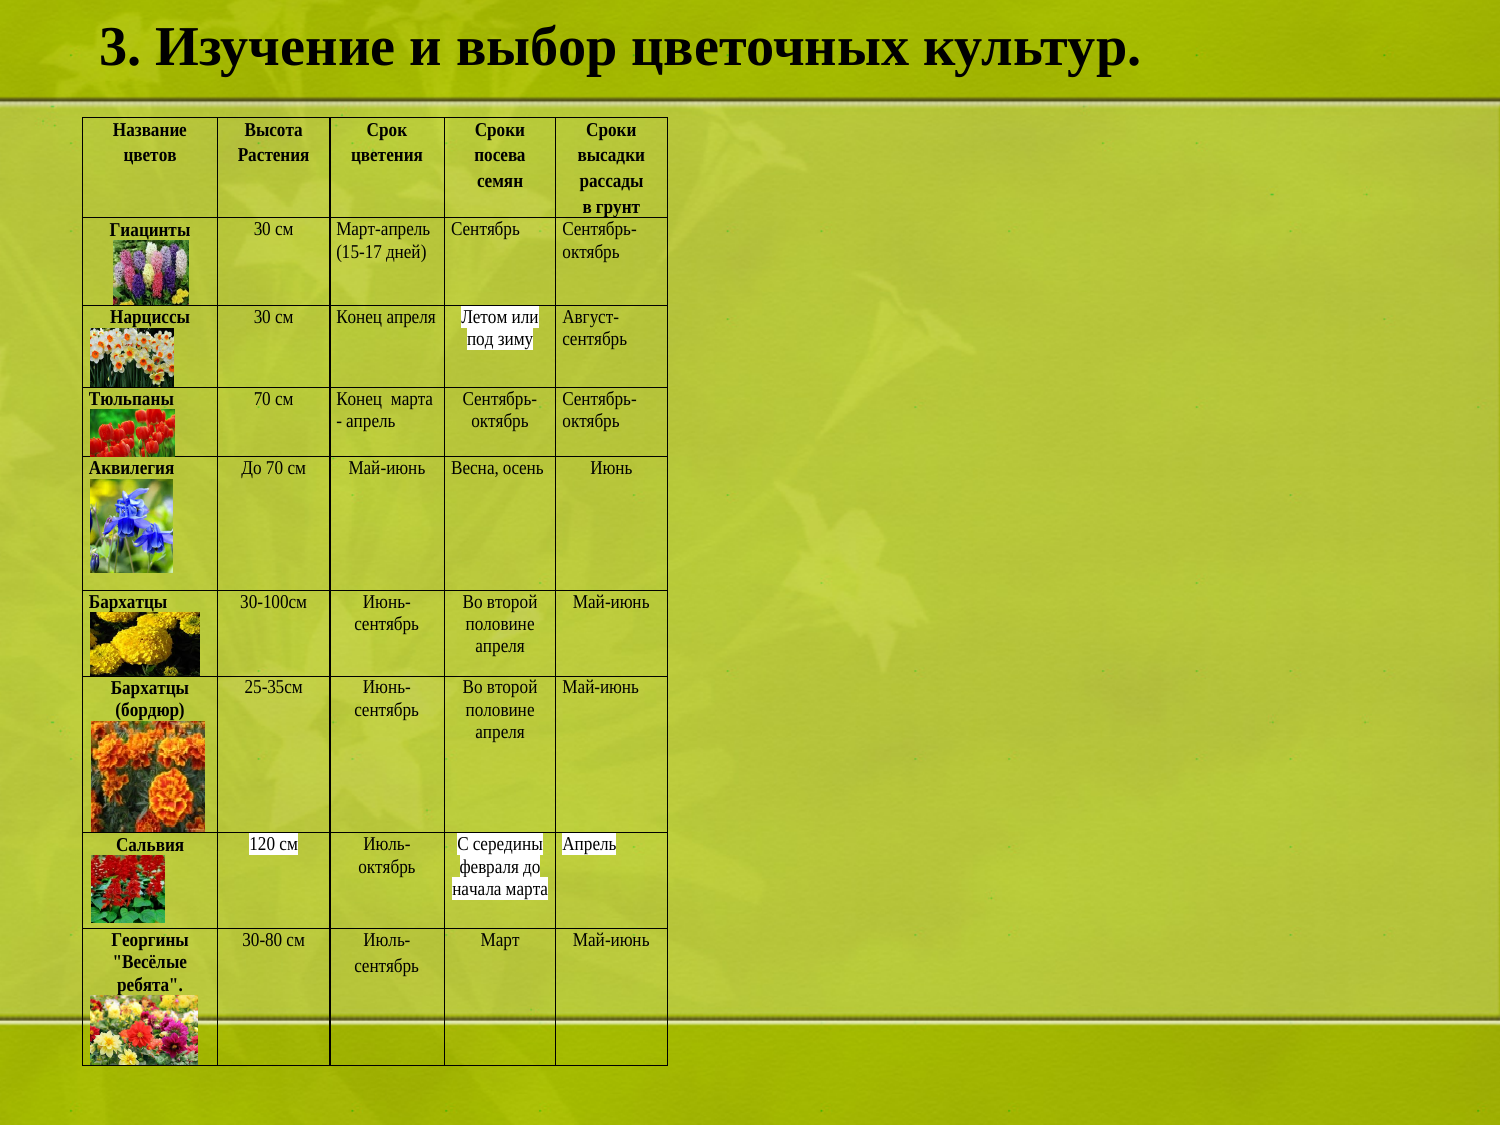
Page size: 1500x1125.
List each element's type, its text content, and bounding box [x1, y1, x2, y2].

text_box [81, 116, 669, 1067]
title 3. Изучение и выбор цветочных культур. [70, 0, 1421, 87]
picture [0, 0, 1500, 1125]
